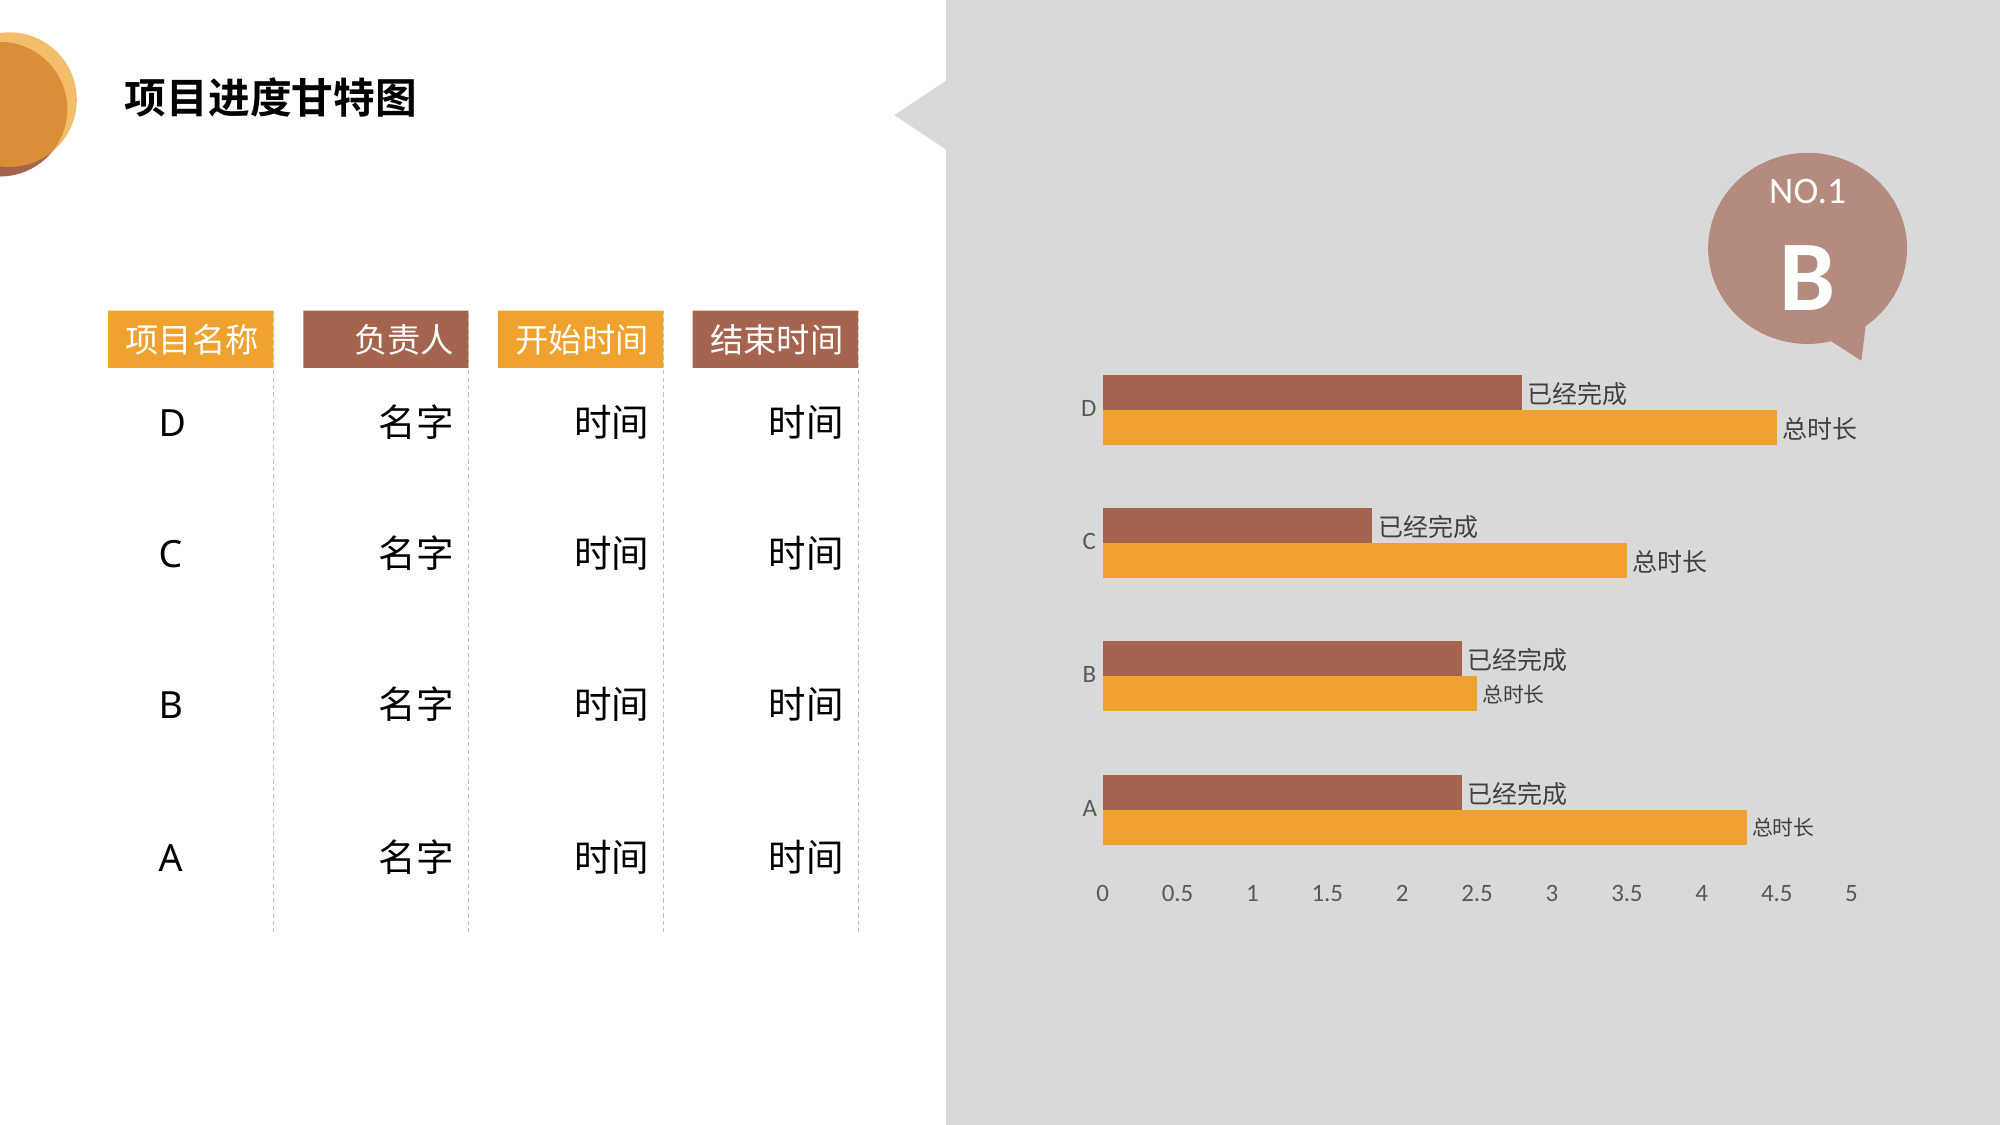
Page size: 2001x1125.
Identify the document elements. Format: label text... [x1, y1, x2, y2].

text_box 名字 [342, 673, 468, 734]
text_box NO.1 B [1707, 151, 1909, 331]
text_box 开始时间 [497, 310, 663, 369]
text_box 时间 [538, 826, 663, 887]
text_box C [143, 522, 270, 583]
text_box 时间 [732, 673, 857, 734]
text_box 名字 [342, 522, 468, 583]
text_box D [143, 391, 270, 452]
text_box 时间 [732, 826, 857, 887]
list 项目进度甘特图 [109, 55, 843, 144]
text_box 时间 [732, 391, 857, 452]
text_box A [143, 826, 270, 887]
text_box 名字 [342, 391, 468, 452]
text_box 时间 [538, 522, 663, 583]
chart [1064, 331, 1875, 920]
text_box 时间 [538, 673, 663, 734]
text_box 时间 [732, 522, 857, 583]
text_box 项目名称 [107, 310, 273, 369]
text_box 名字 [342, 826, 468, 887]
text_box B [143, 673, 270, 734]
text_box 结束时间 [692, 310, 857, 369]
text_box 时间 [538, 391, 663, 452]
text_box 负责人 [302, 310, 468, 369]
